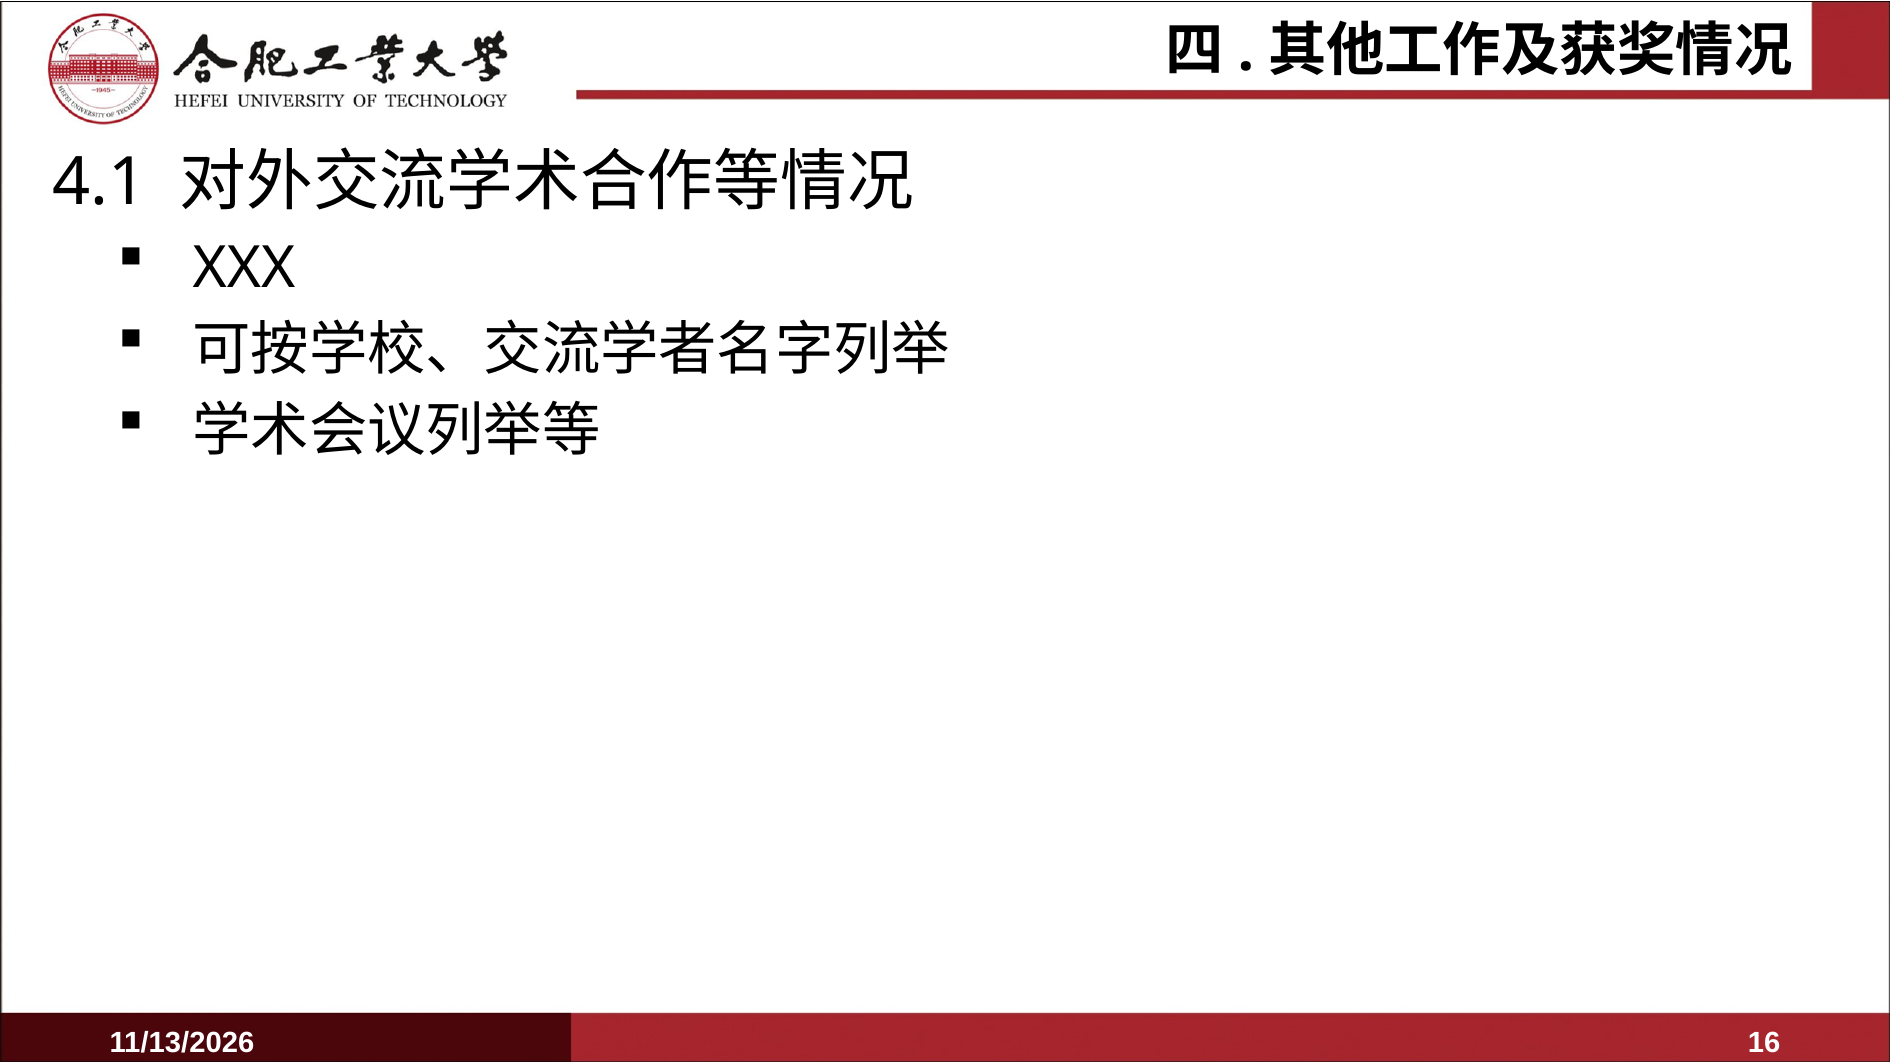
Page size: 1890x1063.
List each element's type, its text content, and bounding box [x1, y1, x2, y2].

slide_number 15 [1354, 1015, 1796, 1063]
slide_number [94, 1015, 536, 1063]
picture [0, 1, 1890, 1062]
title 四.其他工作及获奖情况 [587, 0, 1808, 95]
list 4.1 对外交流学术合作等情况 XXX 可按学校、交流学者名字列举 学术会议列举等 [37, 129, 1838, 981]
